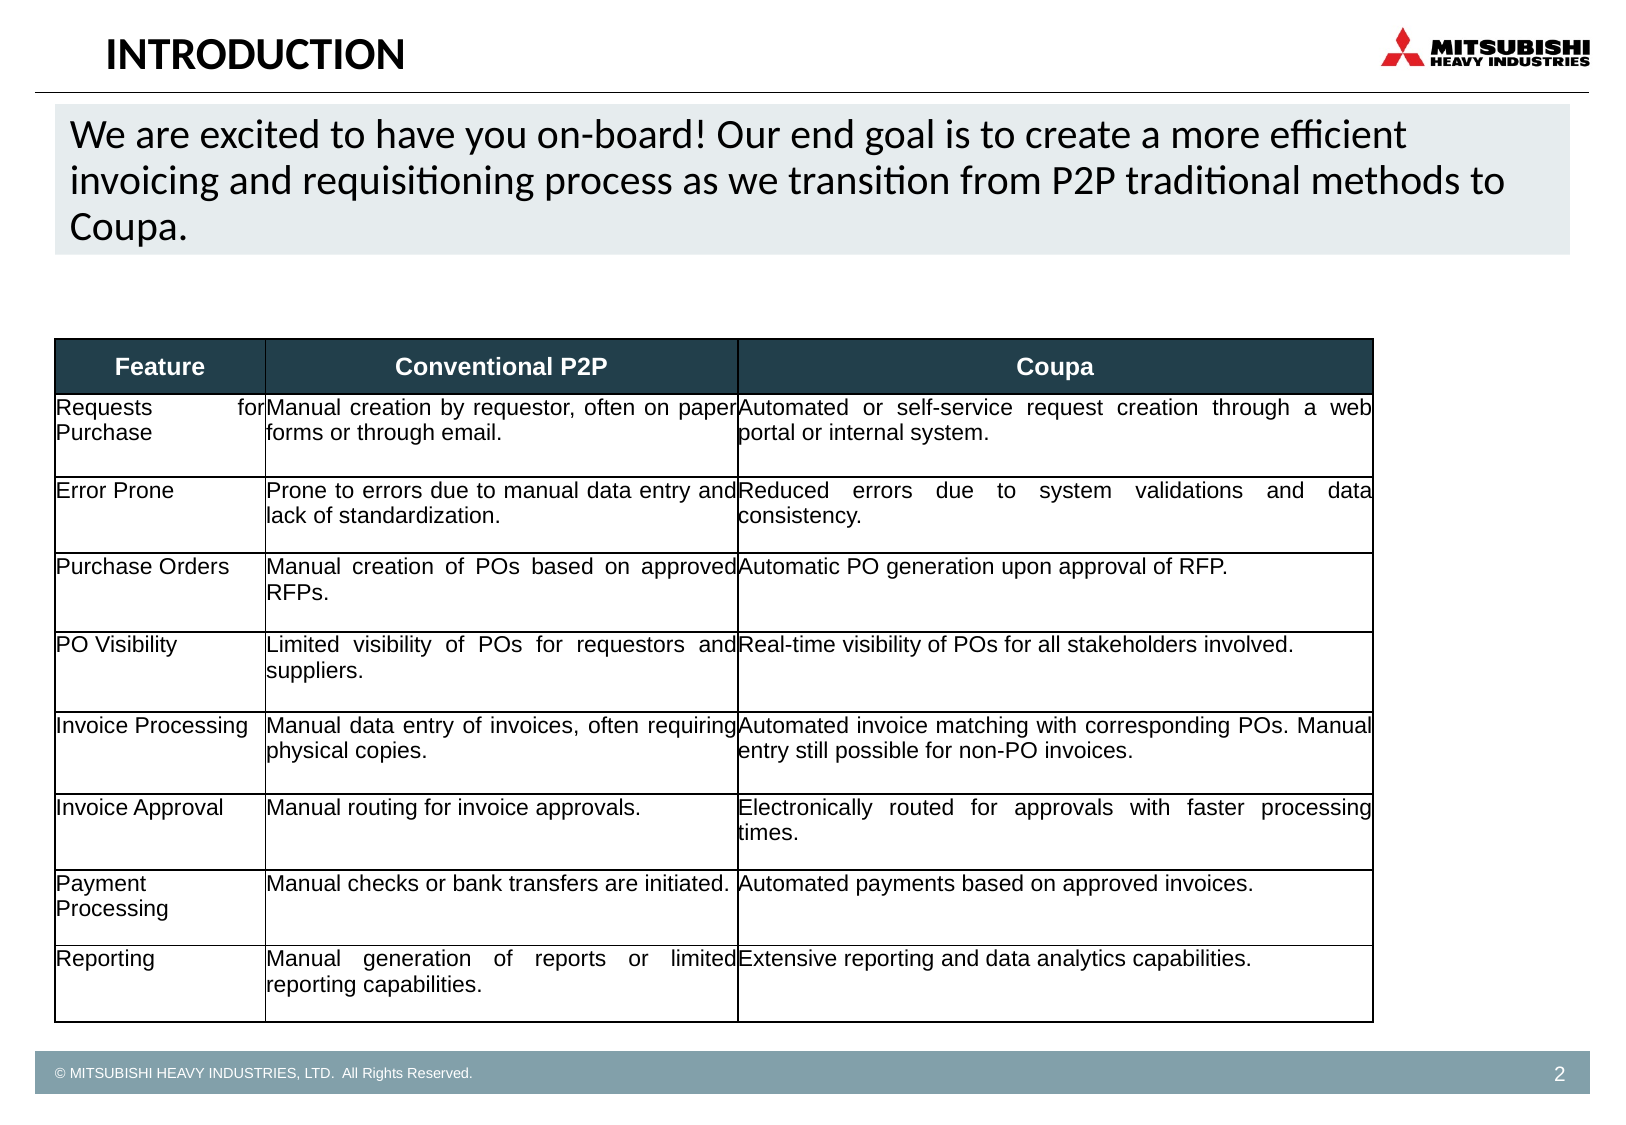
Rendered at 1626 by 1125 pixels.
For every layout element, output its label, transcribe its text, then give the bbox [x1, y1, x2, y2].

table_cell Automated invoice matching with corresponding POs. Manual entry still possible for non-PO invoices. [739, 713, 1372, 793]
table_header Feature [56, 340, 265, 393]
picture [35, 1051, 1590, 1094]
picture [1368, 14, 1602, 79]
table_cell Invoice Processing [56, 713, 265, 793]
table_cell Invoice Approval [56, 795, 265, 869]
table_cell Reduced errors due to system validations and data consistency. [739, 478, 1372, 552]
table_cell Prone to errors due to manual data entry and lack of standardization. [266, 478, 737, 552]
table_cell Extensive reporting and data analytics capabilities. [739, 946, 1372, 1021]
table_cell Automatic PO generation upon approval of RFP. [739, 554, 1372, 631]
table_cell Limited visibility of POs for requestors and suppliers. [266, 633, 737, 711]
table_cell Error Prone [56, 478, 265, 552]
table_cell Manual checks or bank transfers are initiated. [266, 871, 737, 945]
table_cell Electronically routed for approvals with faster processing times. [739, 795, 1372, 869]
table_header Coupa [739, 340, 1372, 393]
table_cell Manual creation by requestor, often on paper forms or through email. [266, 395, 737, 476]
title INTRODUCTION [90, 22, 1405, 80]
table_cell Manual creation of POs based on approved RFPs. [266, 554, 737, 631]
table_cell Manual routing for invoice approvals. [266, 795, 737, 869]
table_cell Automated payments based on approved invoices. [739, 871, 1372, 945]
table_cell Real-time visibility of POs for all stakeholders involved. [739, 633, 1372, 711]
table_cell PO Visibility [56, 633, 265, 711]
table_cell Payment Processing [56, 871, 265, 945]
table_cell Reporting [56, 946, 265, 1021]
table_cell Purchase Orders [56, 554, 265, 631]
table_header Conventional P2P [266, 340, 737, 393]
list We are excited to have you on-board! Our end goal is to create a more efficient invoicing and requisitioning process as we transition from P2P traditional methods to Coupa. [55, 104, 1570, 255]
table_cell Automated or self-service request creation through a web portal or internal system. [739, 395, 1372, 476]
table_cell Requests for Purchase [56, 395, 265, 476]
table_cell Manual generation of reports or limited reporting capabilities. [266, 946, 737, 1021]
table_cell Manual data entry of invoices, often requiring physical copies. [266, 713, 737, 793]
